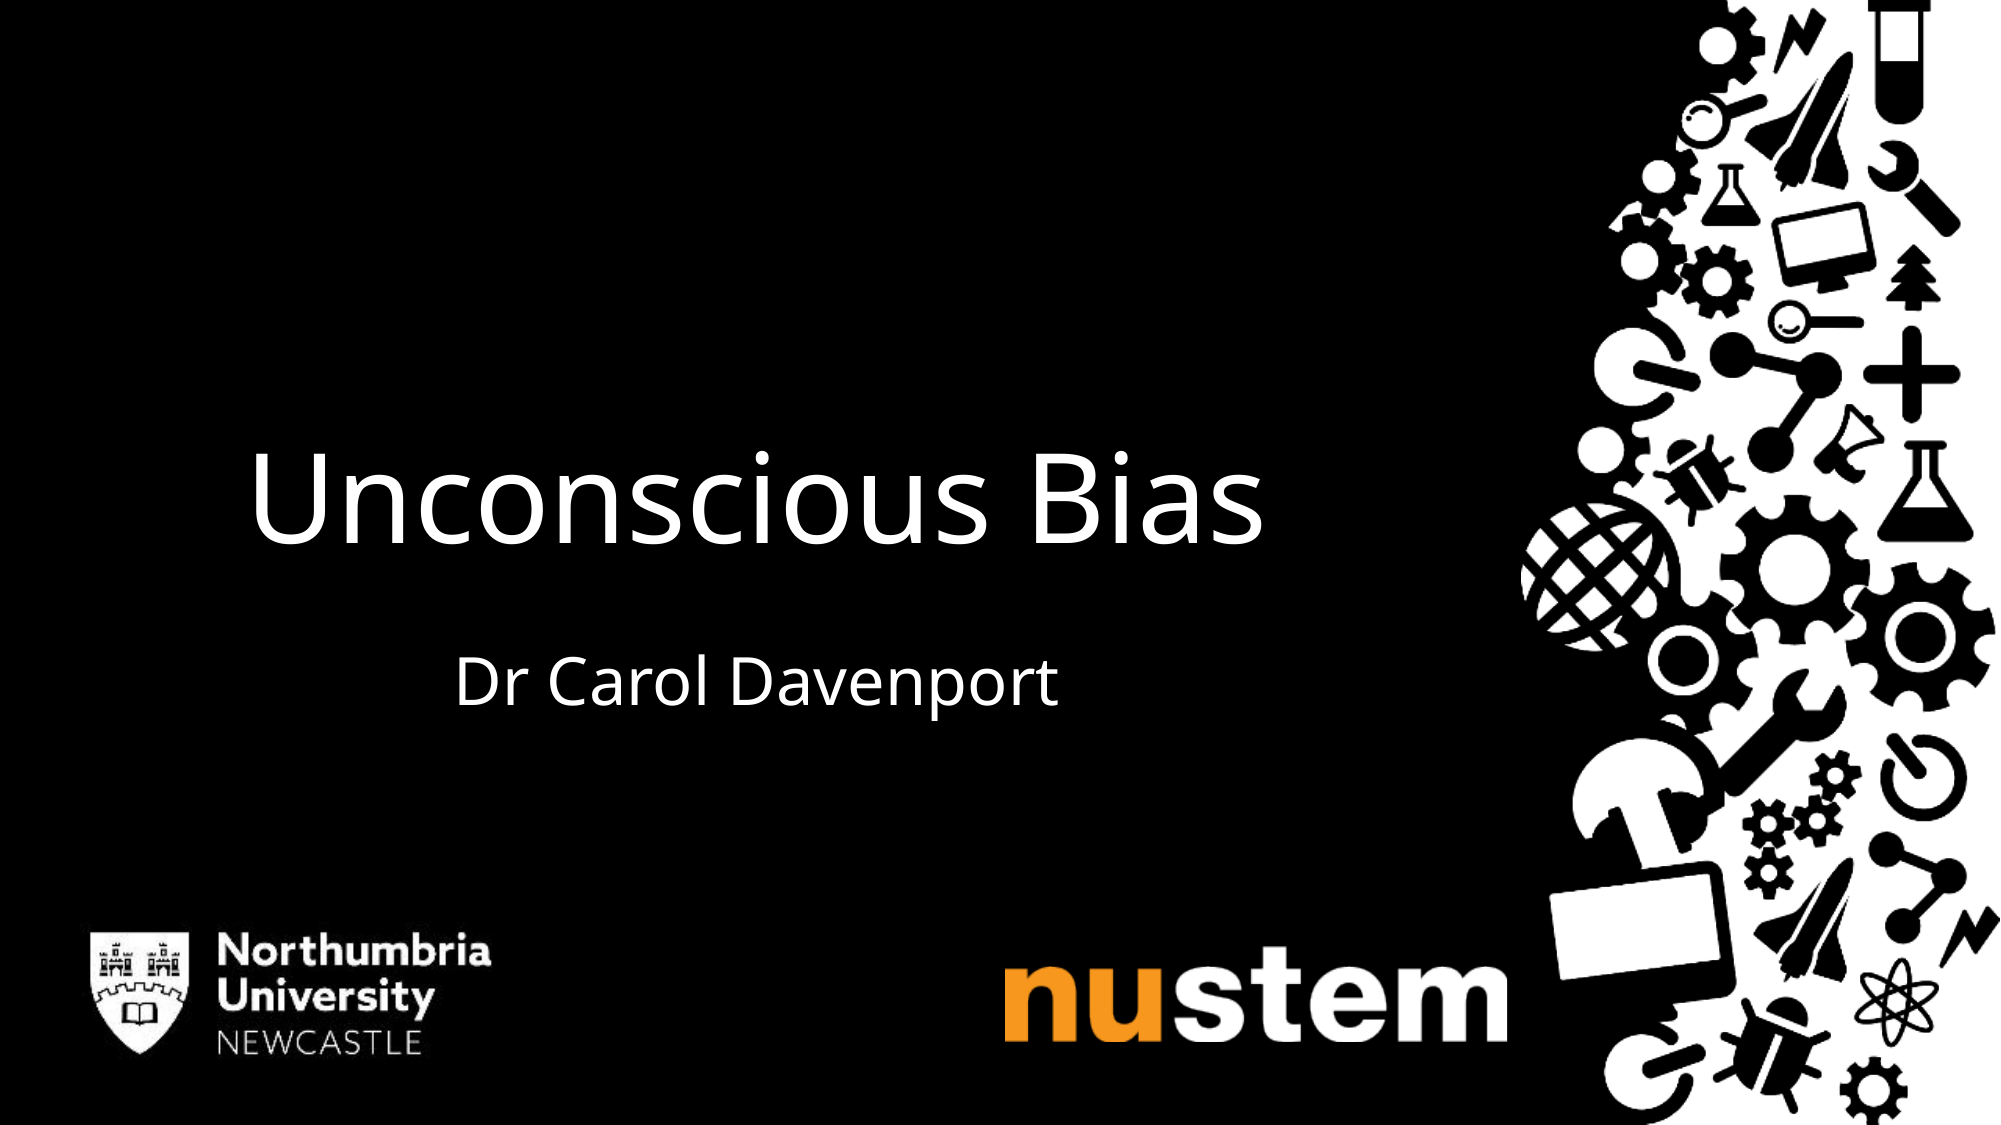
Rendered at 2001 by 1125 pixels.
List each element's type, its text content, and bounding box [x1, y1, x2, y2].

title Unconscious Bias [7, 184, 1508, 576]
subtitle Dr Carol Davenport [7, 590, 1508, 863]
picture [42, 884, 540, 1103]
picture [1521, 0, 2000, 1125]
